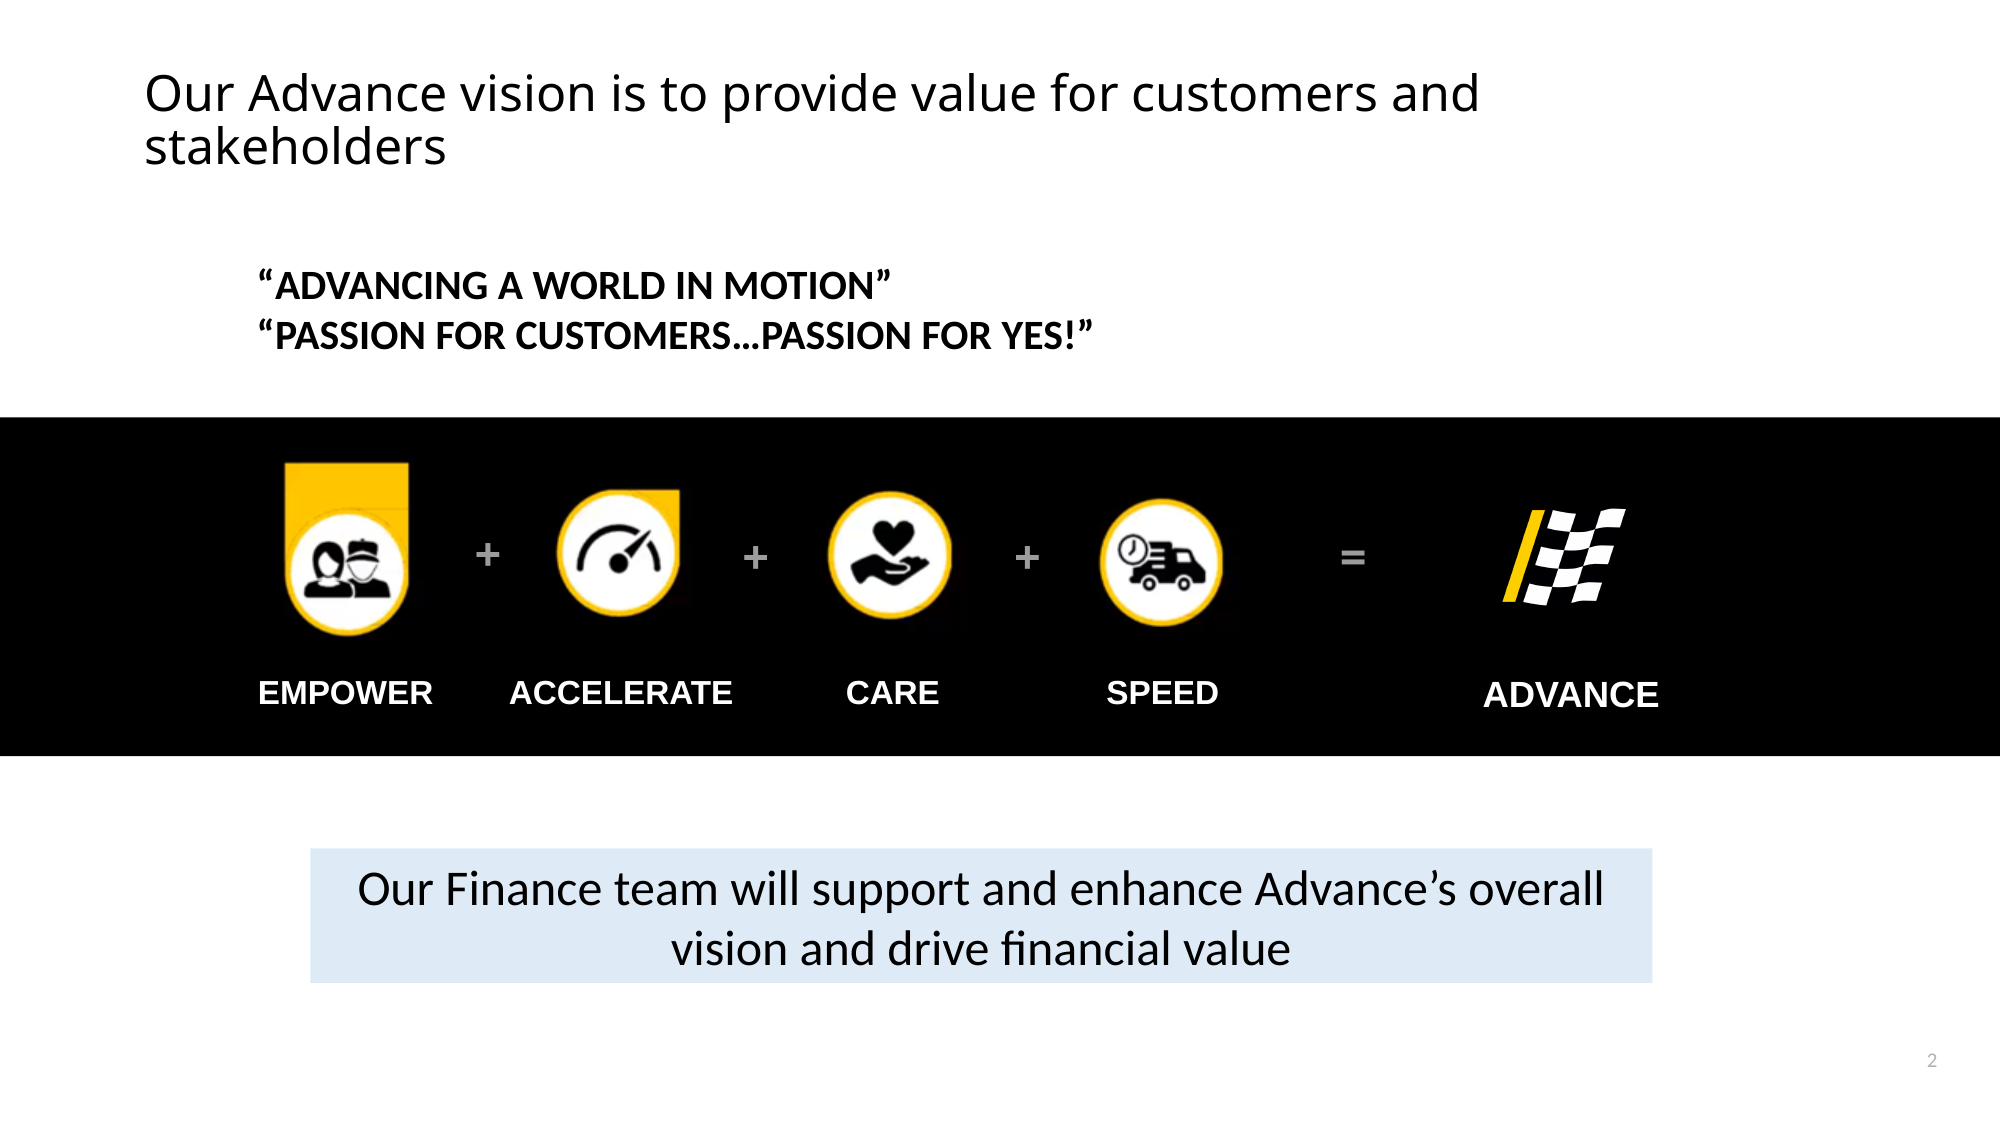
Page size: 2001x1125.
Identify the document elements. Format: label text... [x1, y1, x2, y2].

text_box “ADVANCING A WORLD IN MOTION” “PASSION FOR CUSTOMERS…PASSION FOR YES!” [241, 250, 1242, 366]
slide_number 2 [1849, 1029, 1953, 1090]
title Our Advance vision is to provide value for customers and stakeholders [129, 32, 1615, 211]
text_box [0, 416, 2000, 757]
text_box Our Finance team will support and enhance Advance’s overall vision and drive financial value [310, 848, 1653, 983]
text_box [241, 453, 1676, 715]
